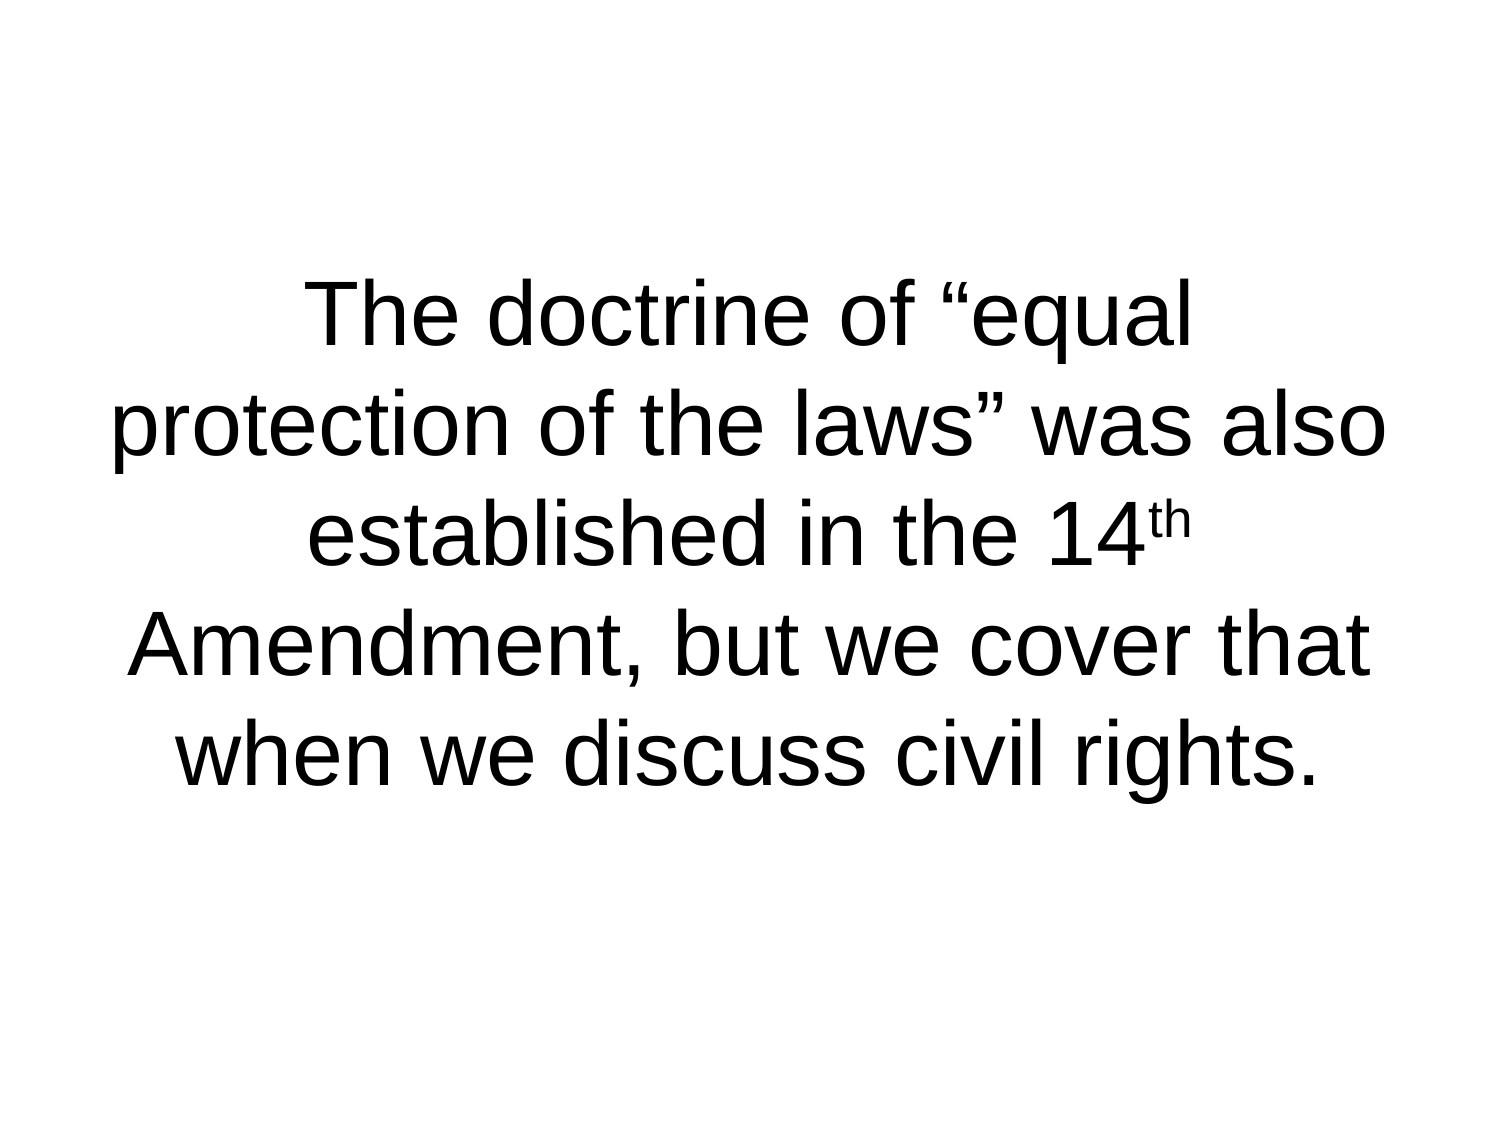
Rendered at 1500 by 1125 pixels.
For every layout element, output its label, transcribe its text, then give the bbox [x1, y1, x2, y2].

title The doctrine of “equal protection of the laws” was also established in the 14th Amendment, but we cover that when we discuss civil rights. [74, 44, 1426, 1013]
